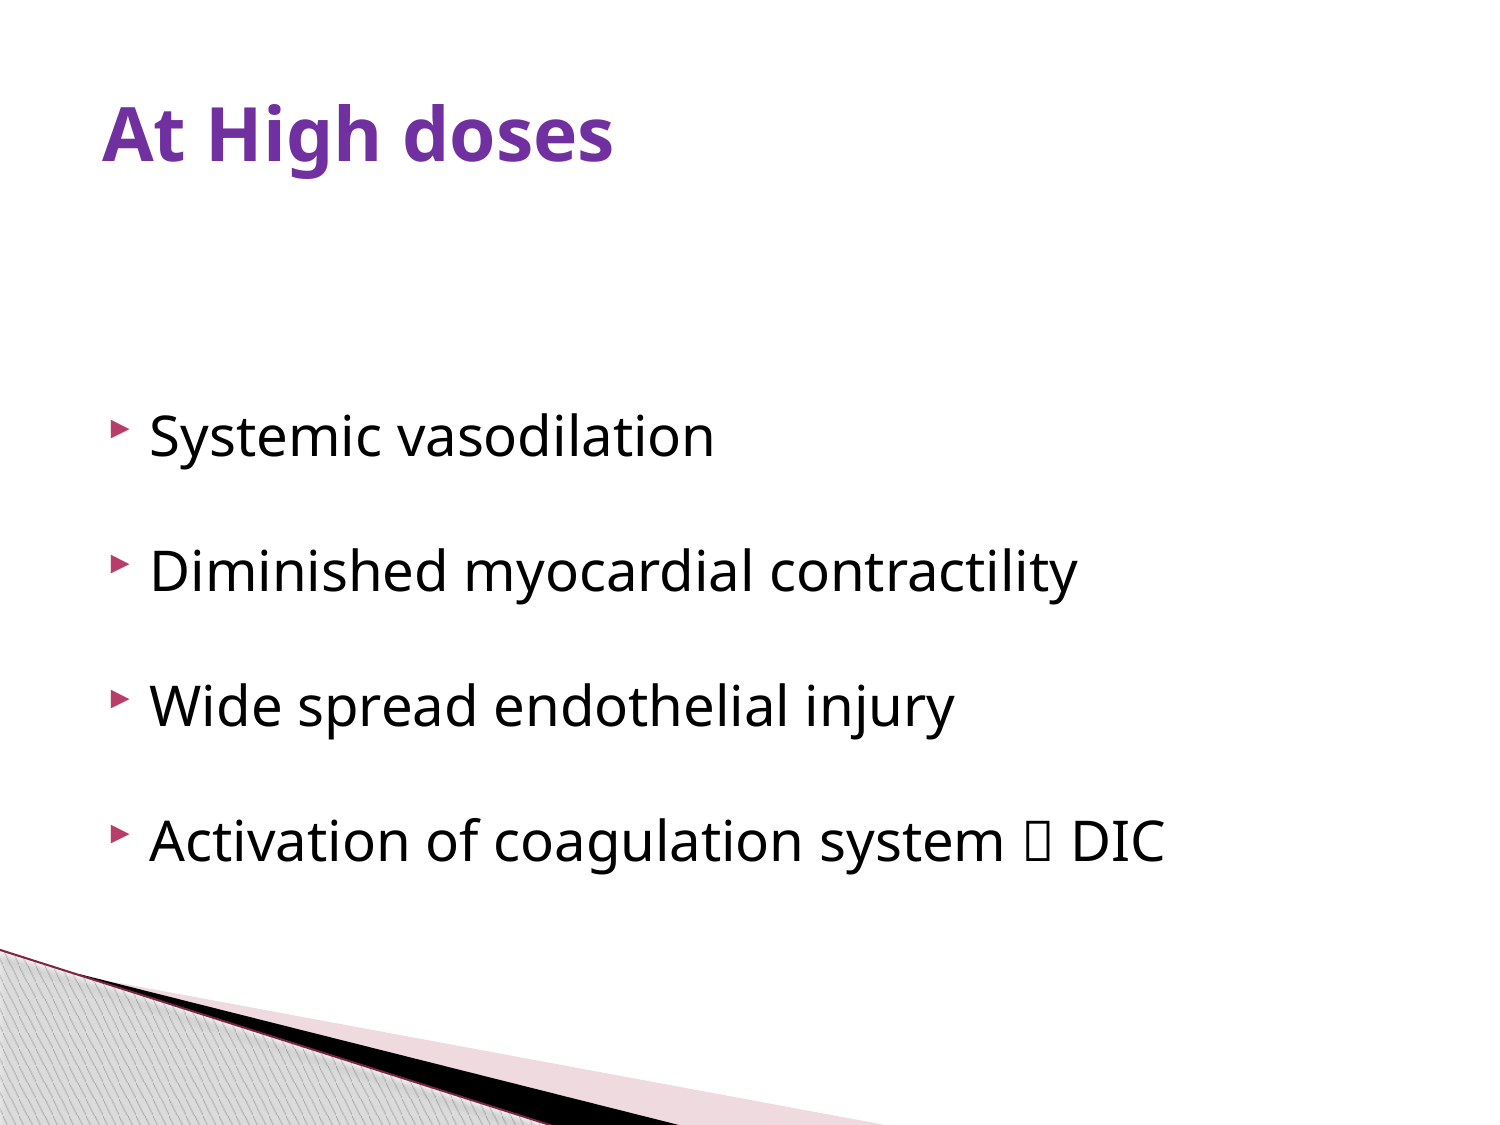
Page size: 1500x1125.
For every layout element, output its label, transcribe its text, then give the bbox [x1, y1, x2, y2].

title At High doses [87, 37, 1313, 225]
list Systemic vasodilation Diminished myocardial contractility Wide spread endothelial injury Activation of coagulation system  DIC [75, 324, 1300, 1062]
